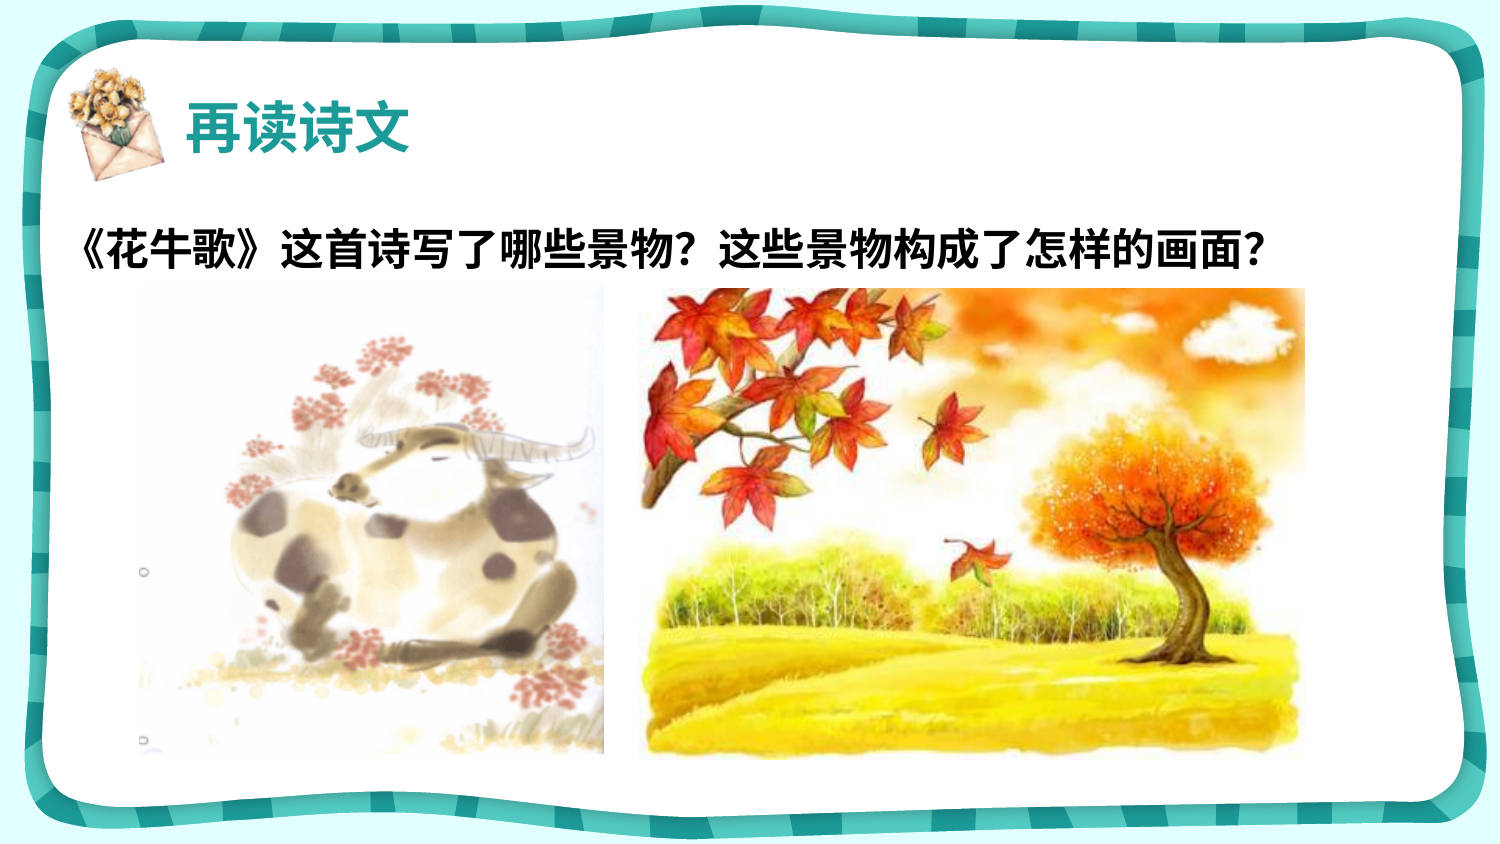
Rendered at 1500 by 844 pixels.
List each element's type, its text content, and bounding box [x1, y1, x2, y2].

picture [139, 285, 604, 754]
text_box 《花牛歌》这首诗写了哪些景物？这些景物构成了怎样的画面？ [0, 205, 1419, 281]
picture [639, 288, 1305, 760]
picture [31, 15, 172, 188]
text_box 再读诗文 [172, 86, 443, 166]
